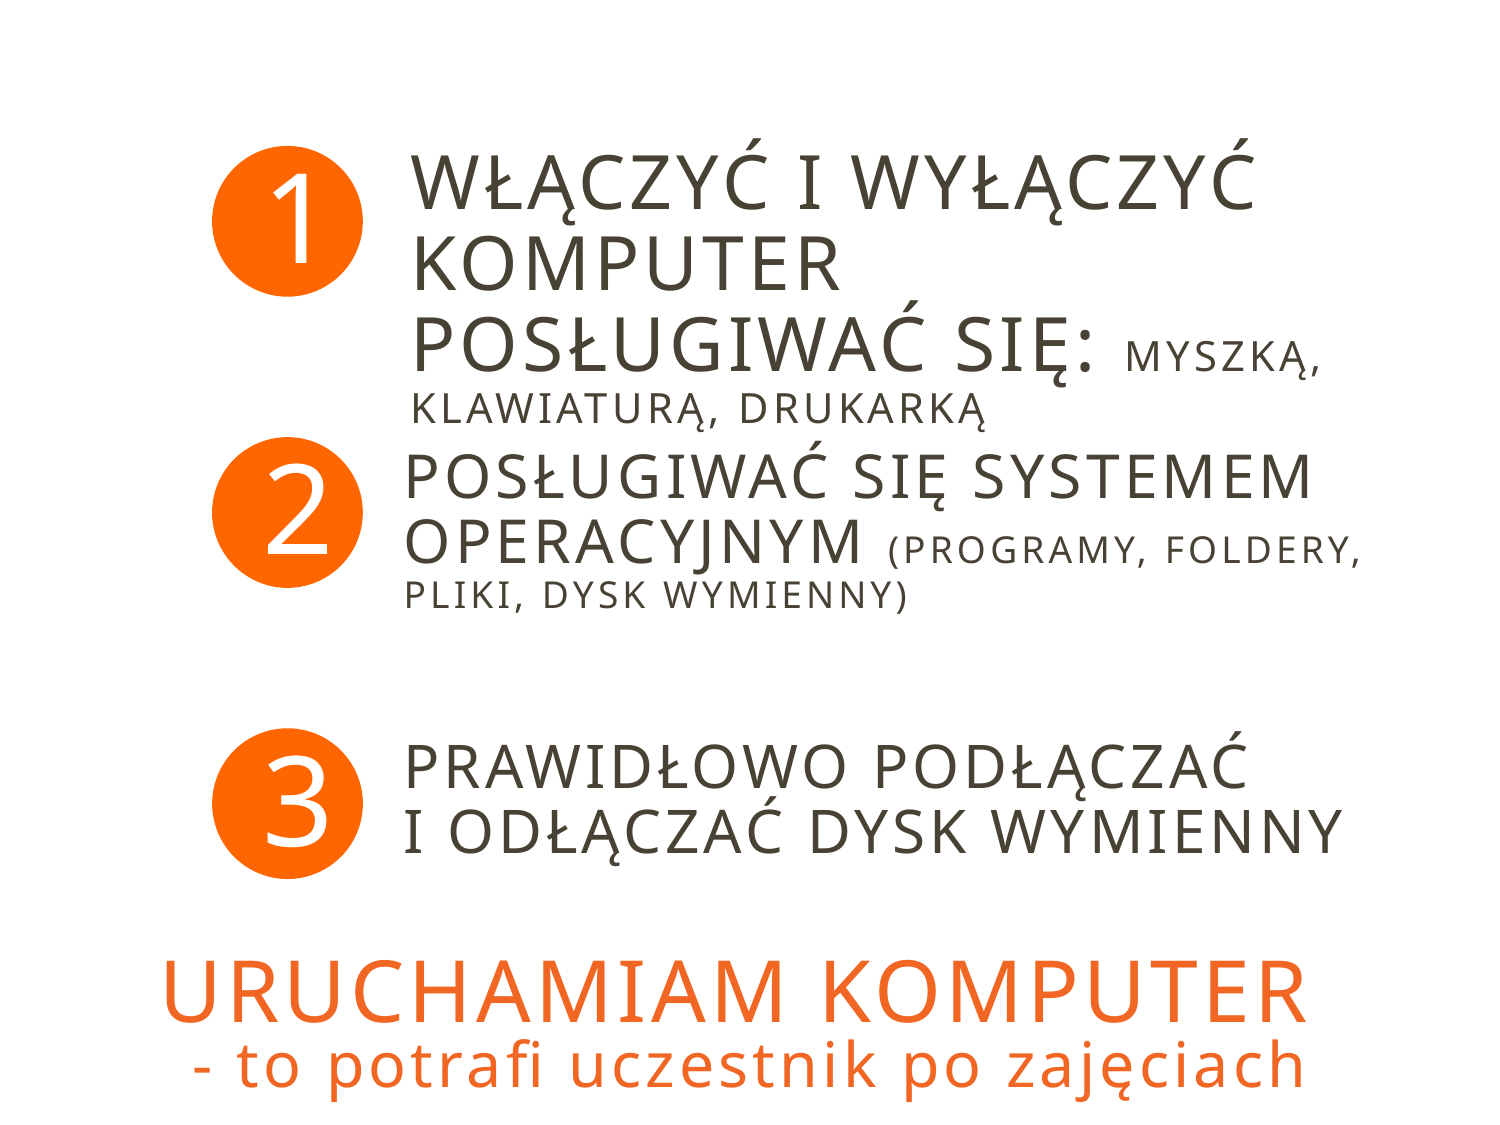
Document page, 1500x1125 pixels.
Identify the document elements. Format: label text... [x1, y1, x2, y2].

list posługiwać się systemem operacyjnym (programy, foldery, pliki, dysk wymienny) [396, 438, 1500, 627]
text_box włączyć i wyłączyć komputer posługiwać się: myszką, klawiaturą, drukarką [402, 136, 1493, 326]
list prawidłowo podłączać i odłączać dysk wymienny [396, 729, 1457, 878]
text_box [0, 900, 1500, 1107]
text_box Uruchamiam komputer - to potrafi uczestnik po zajęciach [20, 949, 1480, 1107]
